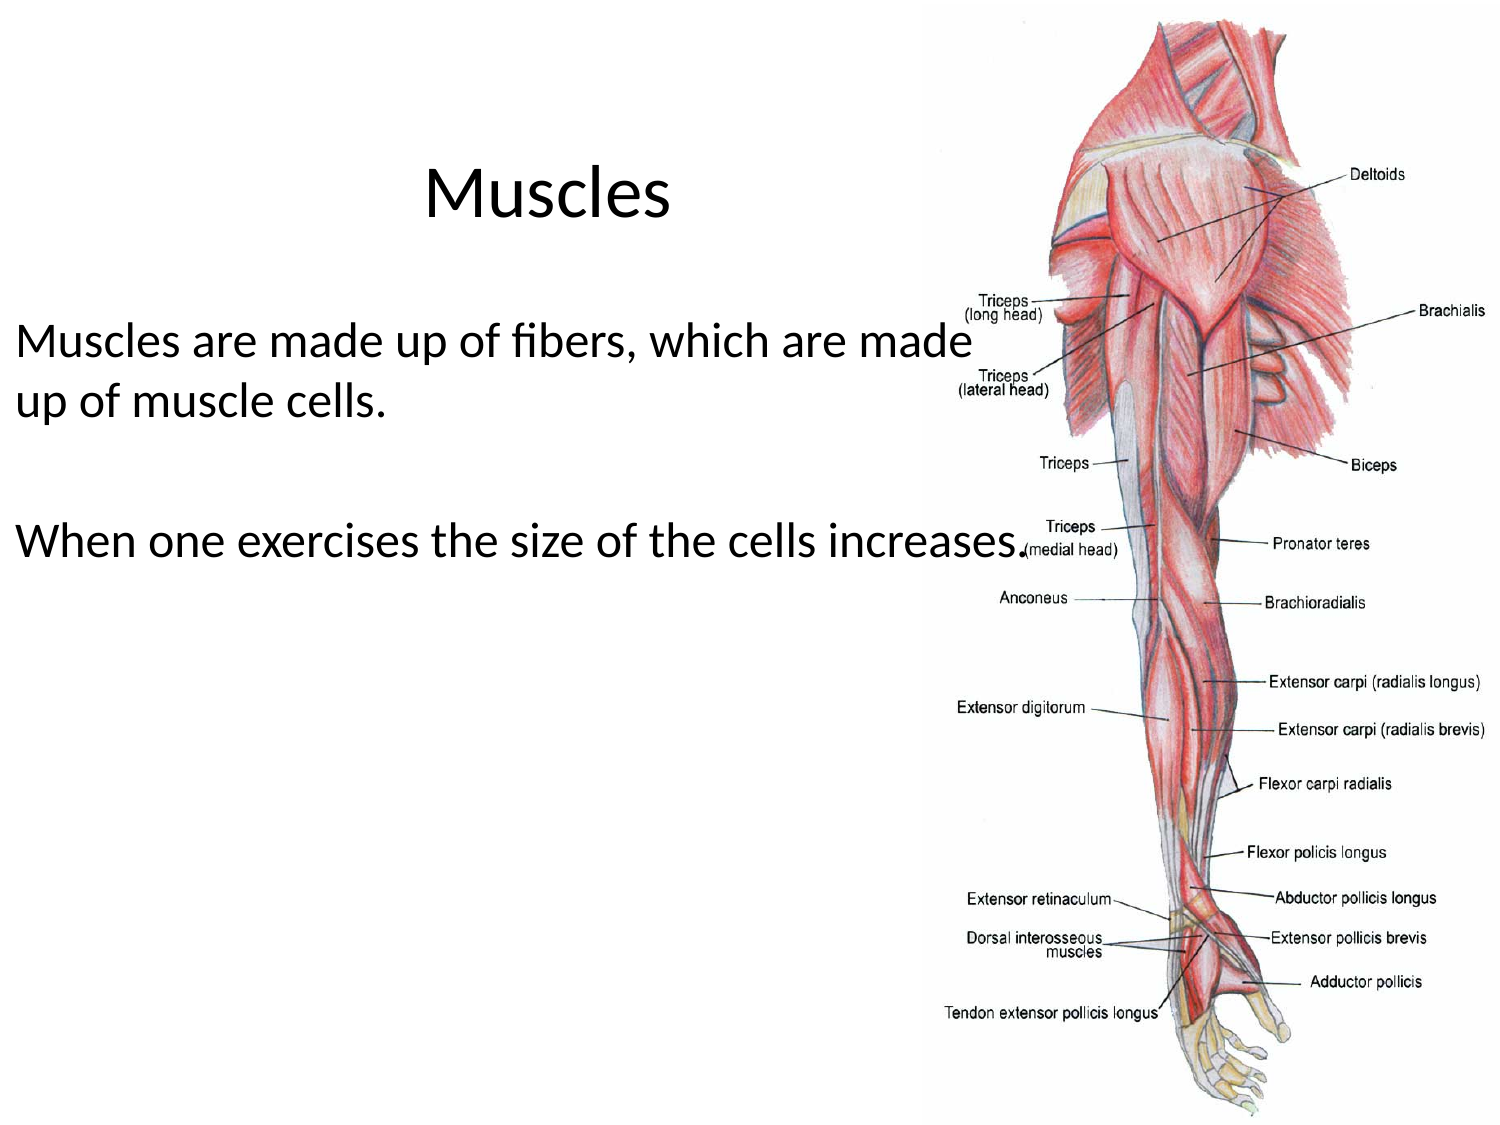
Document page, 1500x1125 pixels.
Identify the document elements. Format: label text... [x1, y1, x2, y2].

picture [922, 4, 1500, 1125]
title Muscles [62, 99, 917, 275]
subtitle Muscles are made up of fibers, which are made up of muscle cells. When one exercises the size of the cells increases. [0, 299, 917, 663]
